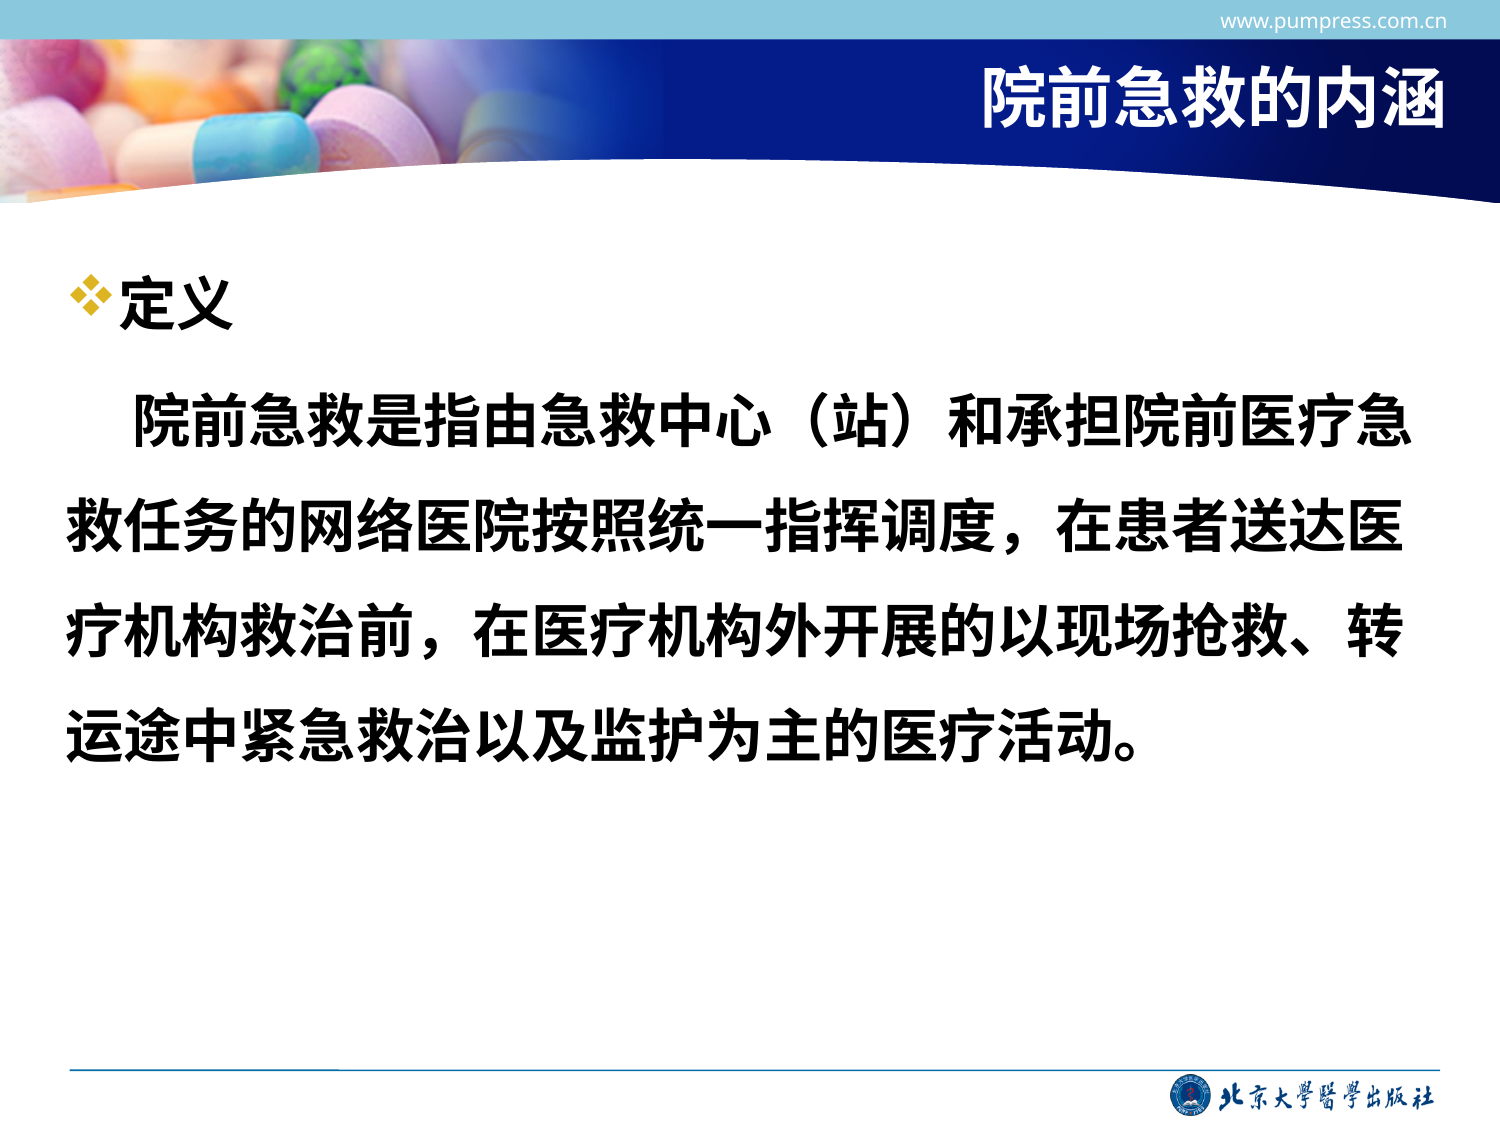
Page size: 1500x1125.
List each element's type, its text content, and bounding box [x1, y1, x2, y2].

title 院前急救的内涵 [137, 50, 1463, 143]
slide_number www.pumpress.com.cn [1024, 0, 1463, 38]
picture [0, 40, 1500, 203]
picture [1170, 1074, 1436, 1118]
list 定义 院前急救是指由急救中心（站）和承担院前医疗急救任务的网络医院按照统一指挥调度，在患者送达医疗机构救治前，在医疗机构外开展的以现场抢救、转运途中紧急救治以及监护为主的医疗活动。 [50, 224, 1463, 1025]
